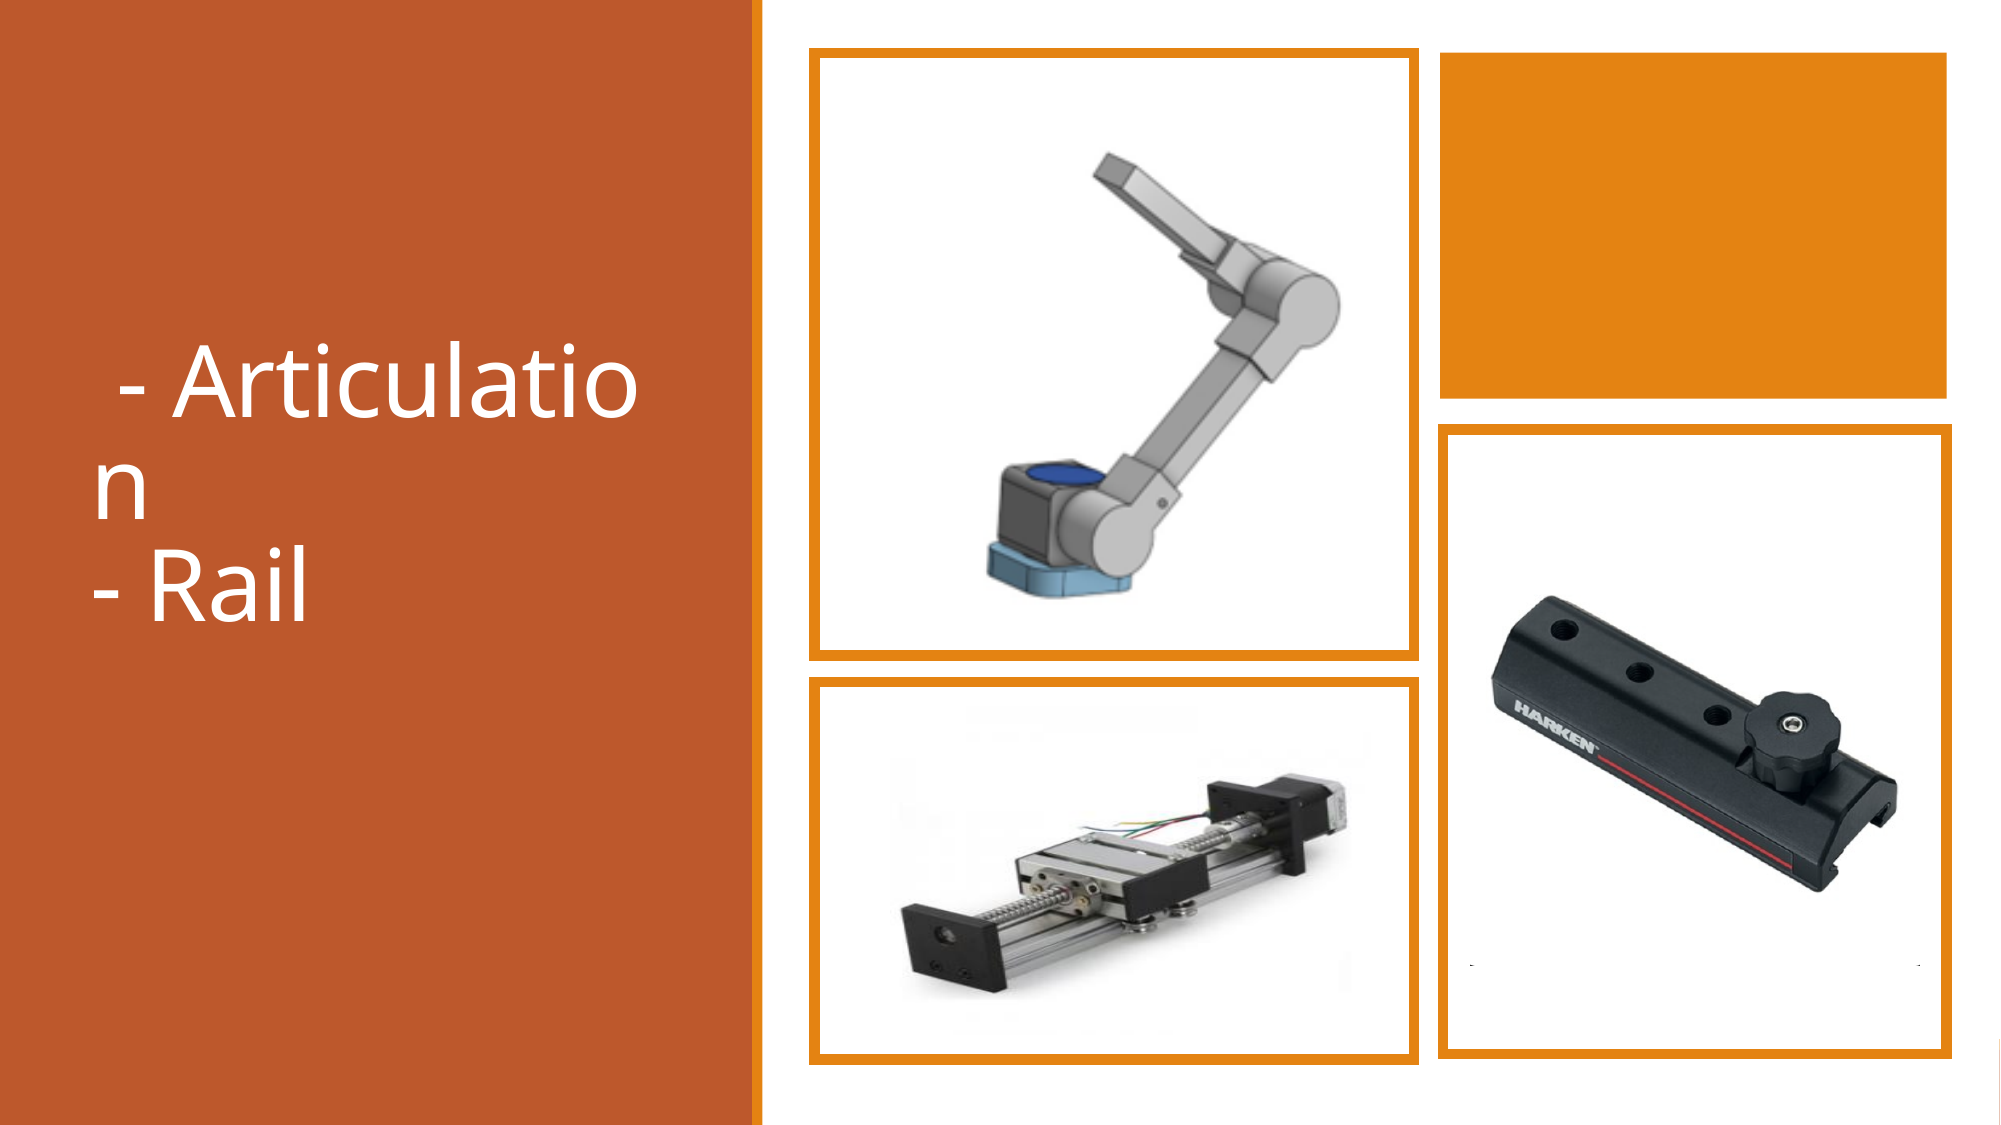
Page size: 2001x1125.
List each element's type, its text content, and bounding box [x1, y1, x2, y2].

text_box [813, 681, 1415, 710]
text_box [813, 723, 1415, 1061]
picture [1469, 517, 1921, 967]
text_box [751, 0, 764, 710]
picture [890, 706, 1371, 1035]
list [868, 79, 1360, 630]
text_box [0, 0, 751, 1125]
text_box [1439, 51, 1948, 400]
text_box [813, 51, 1415, 657]
title - Articulation - Rail [75, 104, 676, 770]
text_box [751, 723, 764, 1125]
text_box [1442, 428, 1948, 1055]
text_box [764, 0, 2000, 1125]
